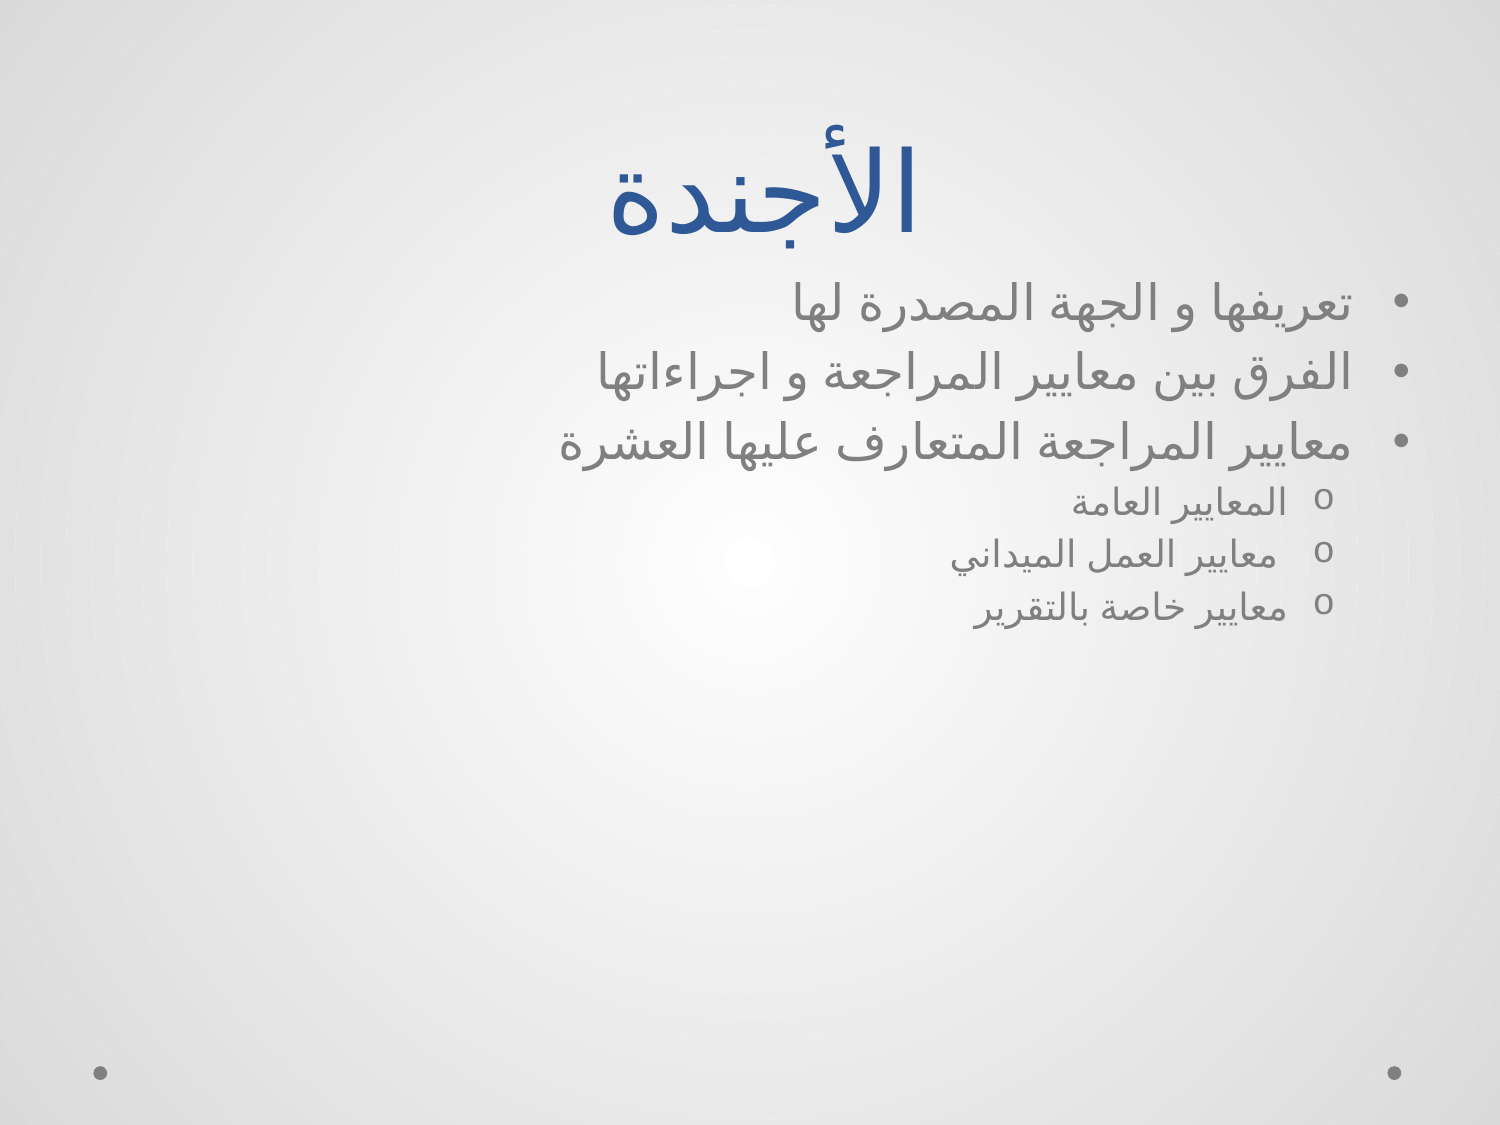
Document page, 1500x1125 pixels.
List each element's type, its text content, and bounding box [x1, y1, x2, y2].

title الأجندة [75, 0, 1425, 262]
list تعريفها و الجهة المصدرة لها الفرق بين معايير المراجعة و اجراءاتها معايير المراجعة المتعارف عليها العشرة المعايير العامة معايير العمل الميداني معايير خاصة بالتقرير [75, 262, 1425, 1005]
